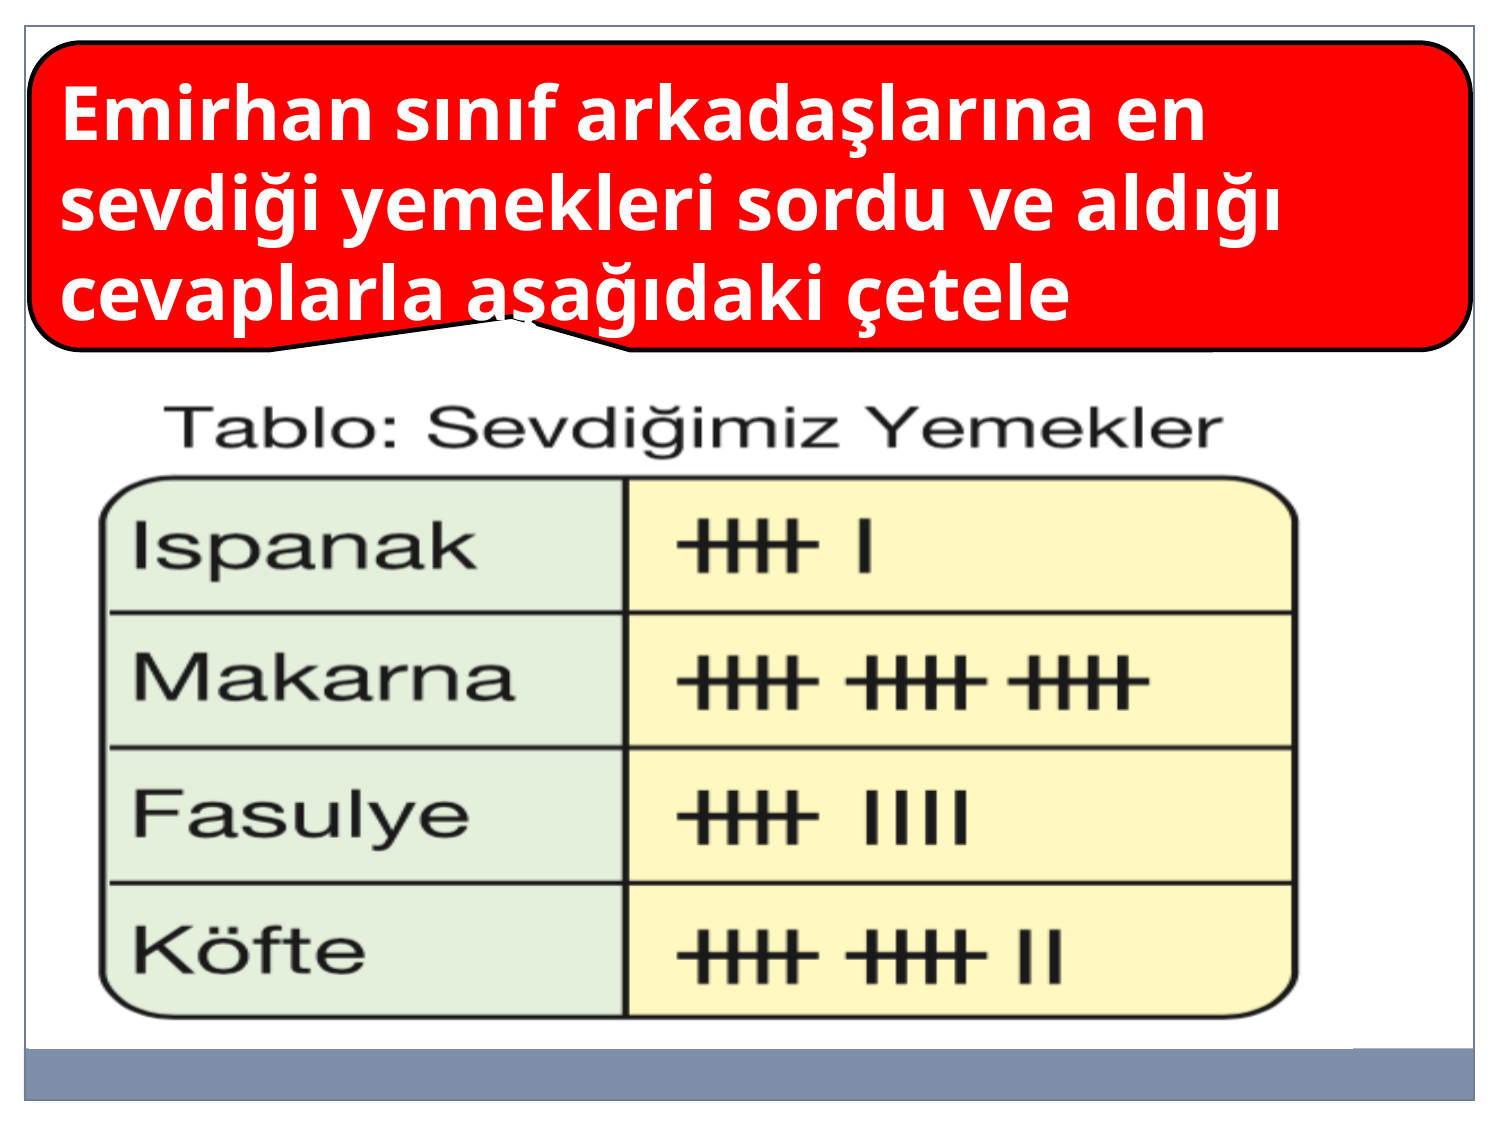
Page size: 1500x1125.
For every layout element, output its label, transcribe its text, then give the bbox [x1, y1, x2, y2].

picture [29, 373, 1353, 1050]
text_box Emirhan sınıf arkadaşlarına en sevdiği yemekleri sordu ve aldığı cevaplarla aşağıdaki çetele tablosunu oluşturdu. [29, 42, 1471, 350]
